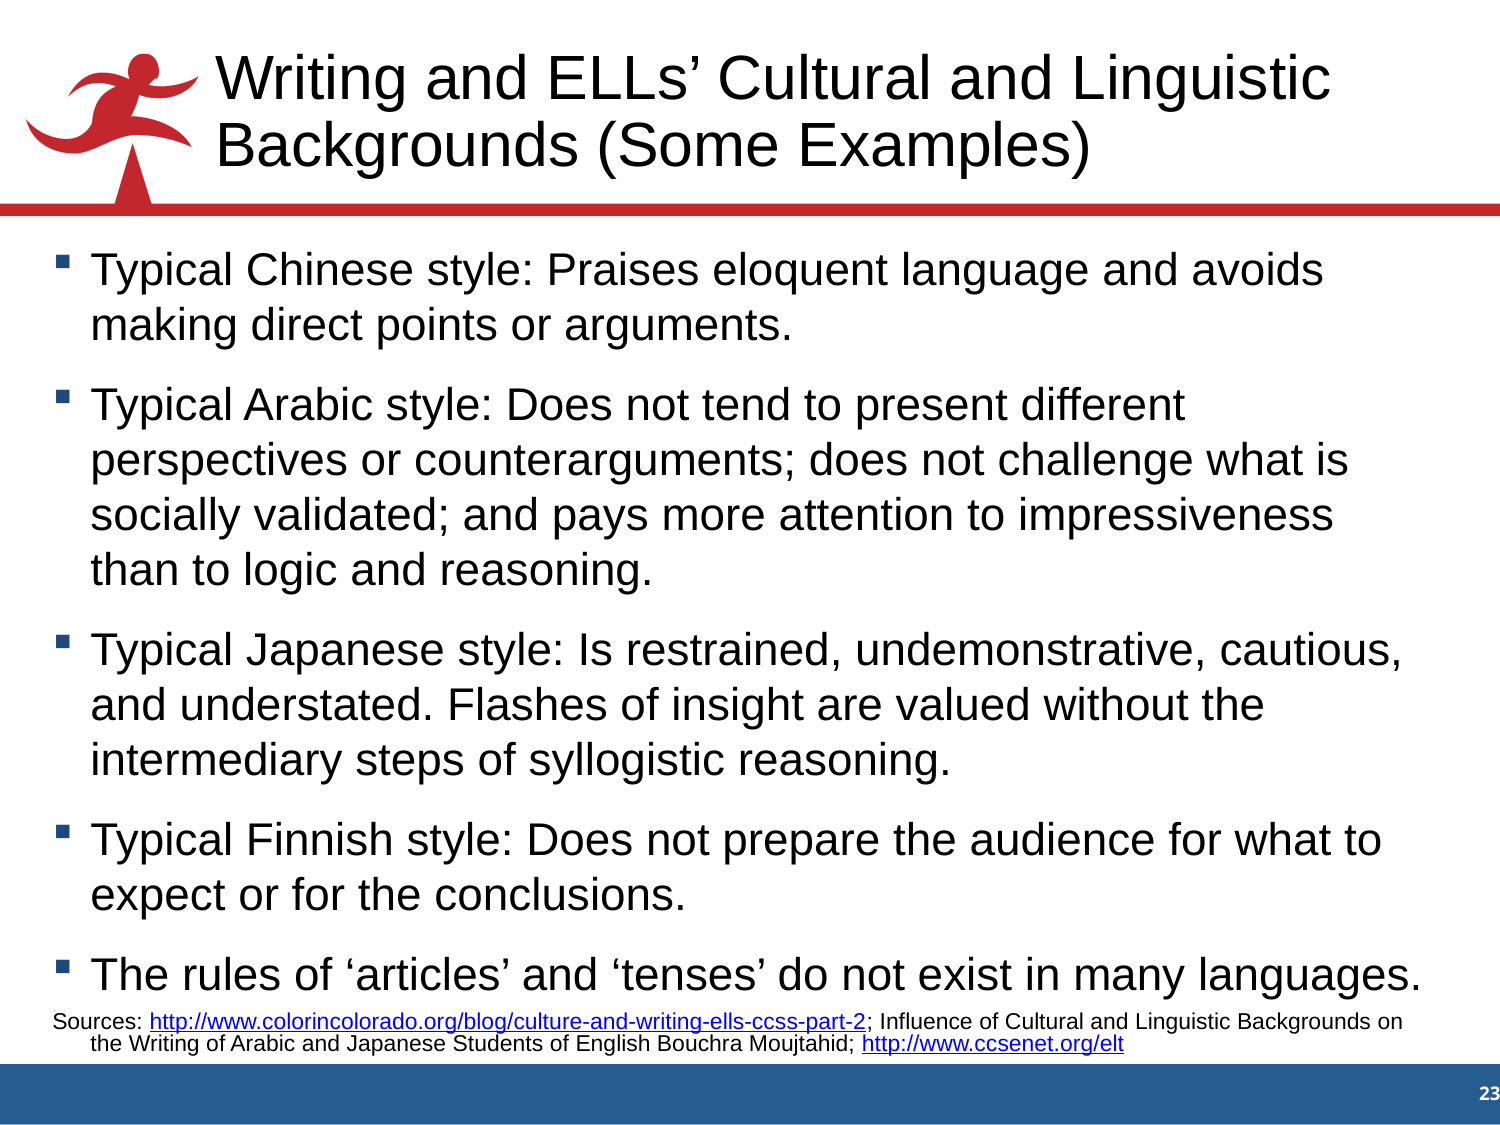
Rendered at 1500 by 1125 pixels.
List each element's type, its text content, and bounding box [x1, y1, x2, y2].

picture [0, 0, 1500, 1125]
list Typical Chinese style: Praises eloquent language and avoids making direct points or arguments. Typical Arabic style: Does not tend to present different perspectives or counterarguments; does not challenge what is socially validated; and pays more attention to impressiveness than to logic and reasoning. Typical Japanese style: Is restrained, undemonstrative, cautious, and understated. Flashes of insight are valued without the intermediary steps of syllogistic reasoning. Typical Finnish style: Does not prepare the audience for what to expect or for the conclusions. The rules of ‘articles’ and ‘tenses’ do not exist in many languages. Sources: http://www.colorincolorado.org/blog/culture-and-writing-ells-ccss-part-2; Influence of Cultural and Linguistic Backgrounds on the Writing of Arabic and Japanese Students of English Bouchra Moujtahid; http://www.ccsenet.org/elt [37, 232, 1452, 1125]
title Writing and ELLs’ Cultural and Linguistic Backgrounds (Some Examples) [200, 0, 1402, 188]
